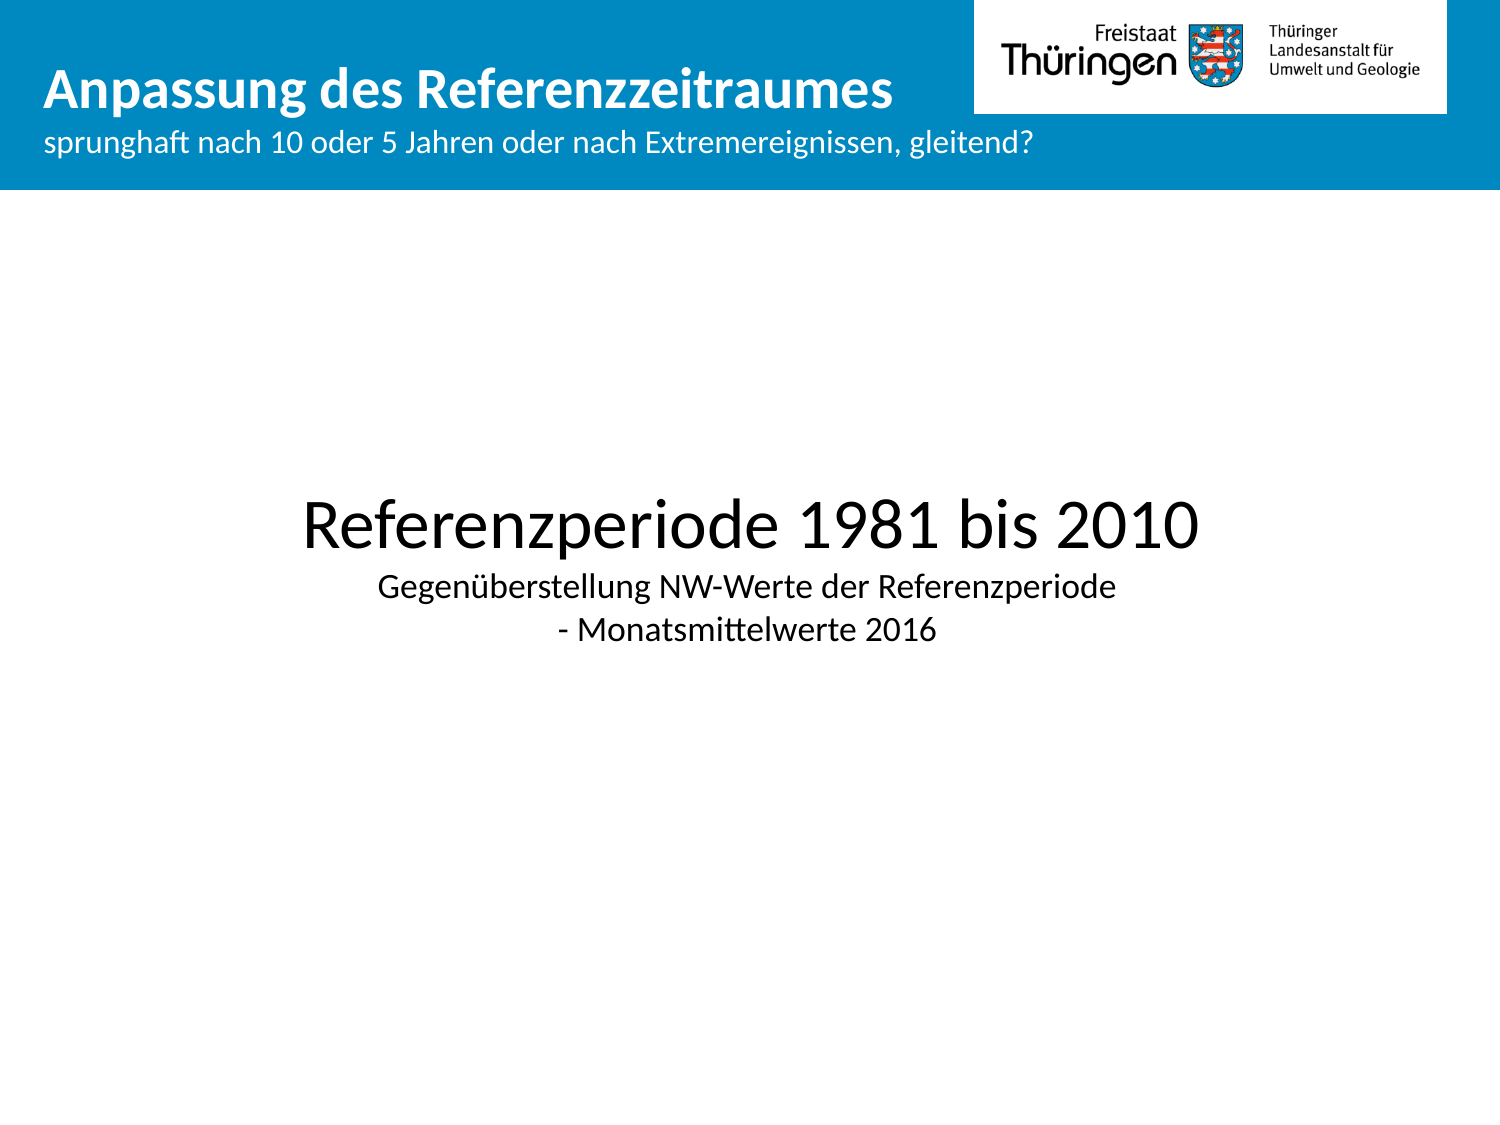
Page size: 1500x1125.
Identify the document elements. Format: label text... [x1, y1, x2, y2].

text_box Anpassung des Referenzzeitraumes sprunghaft nach 10 oder 5 Jahren oder nach Extremereignissen, gleitend? [0, 42, 1058, 168]
text_box Referenzperiode 1981 bis 2010 Gegenüberstellung NW-Werte der Referenzperiode - Monatsmittelwerte 2016 [76, 468, 1427, 657]
picture [975, 0, 1446, 113]
